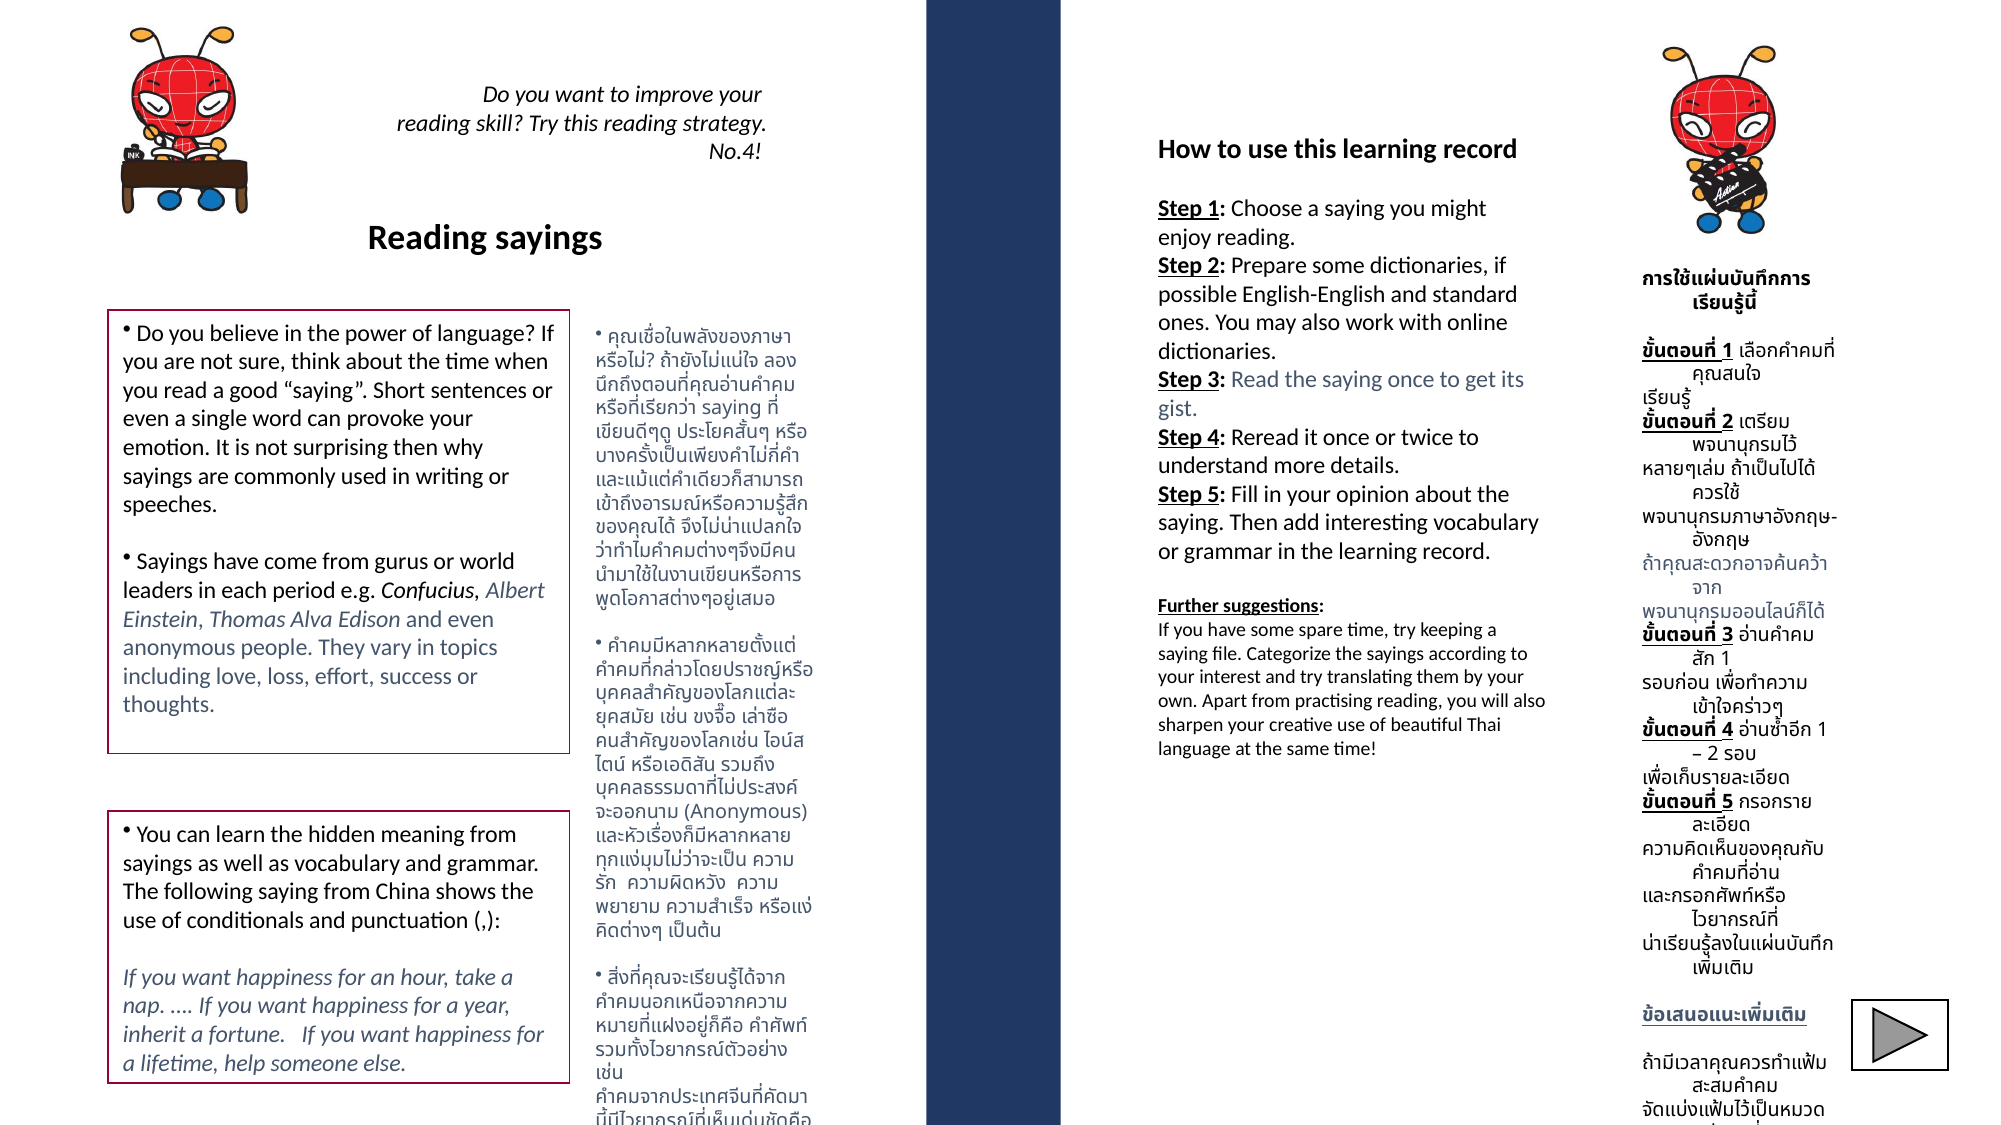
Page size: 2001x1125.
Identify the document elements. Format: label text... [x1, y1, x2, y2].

text_box [925, 0, 1062, 1125]
text_box [1853, 999, 1949, 1071]
picture [1660, 44, 1778, 237]
text_box [0, 0, 925, 1125]
text_box [1062, 0, 2000, 1125]
text_box การใช้แผ่นบันทึกการเรียนรู้นี้ ขั้นตอนที่ 1 เลือกคำคมที่คุณสนใจ เรียนรู้ ขั้นตอนที่ 2 เตรียมพจนานุกรมไว้ หลายๆเล่ม ถ้าเป็นไปได้ควรใช้ พจนานุกรมภาษาอังกฤษ-อังกฤษ ถ้าคุณสะดวกอาจค้นคว้าจาก พจนานุกรมออนไลน์ก็ได้ ขั้นตอนที่ 3 อ่านคำคมสัก 1 รอบก่อน เพื่อทำความเข้าใจคร่าวๆ ขั้นตอนที่ 4 อ่านซ้ำอีก 1 – 2 รอบ เพื่อเก็บรายละเอียด ขั้นตอนที่ 5 กรอกรายละเอียด ความคิดเห็นของคุณกับคำคมที่อ่าน และกรอกศัพท์หรือไวยากรณ์ที่ น่าเรียนรู้ลงในแผ่นบันทึกเพิ่มเติม ข้อเสนอแนะเพิ่มเติม ถ้ามีเวลาคุณควรทำแฟ้มสะสมคำคม จัดแบ่งแฟ้มไว้เป็นหมวดหมู่ตามที่ คุณสนใจ ทดลองแปลคำคมด้วย ตัวเอง นอกจากจะได้ฝึกคุณจะได้ฝึก การอ่านแล้วคุณยังจะได้ฝึกการ สร้างสรรคภาษาไทยทีสวยงามไปใน ขณะเดียวกัน [1627, 258, 1853, 1125]
picture [119, 25, 252, 217]
text_box How to use this learning record Step 1: Choose a saying you might enjoy reading. Step 2: Prepare some dictionaries, if possible English-English and standard ones. You may also work with online dictionaries. Step 3: Read the saying once to get its gist. Step 4: Reread it once or twice to understand more details. Step 5: Fill in your opinion about the saying. Then add interesting vocabulary or grammar in the learning record. Further suggestions: If you have some spare time, try keeping a saying file. Categorize the sayings according to your interest and try translating them by your own. Apart from practising reading, you will also sharpen your creative use of beautiful Thai language at the same time! [1143, 123, 1605, 790]
